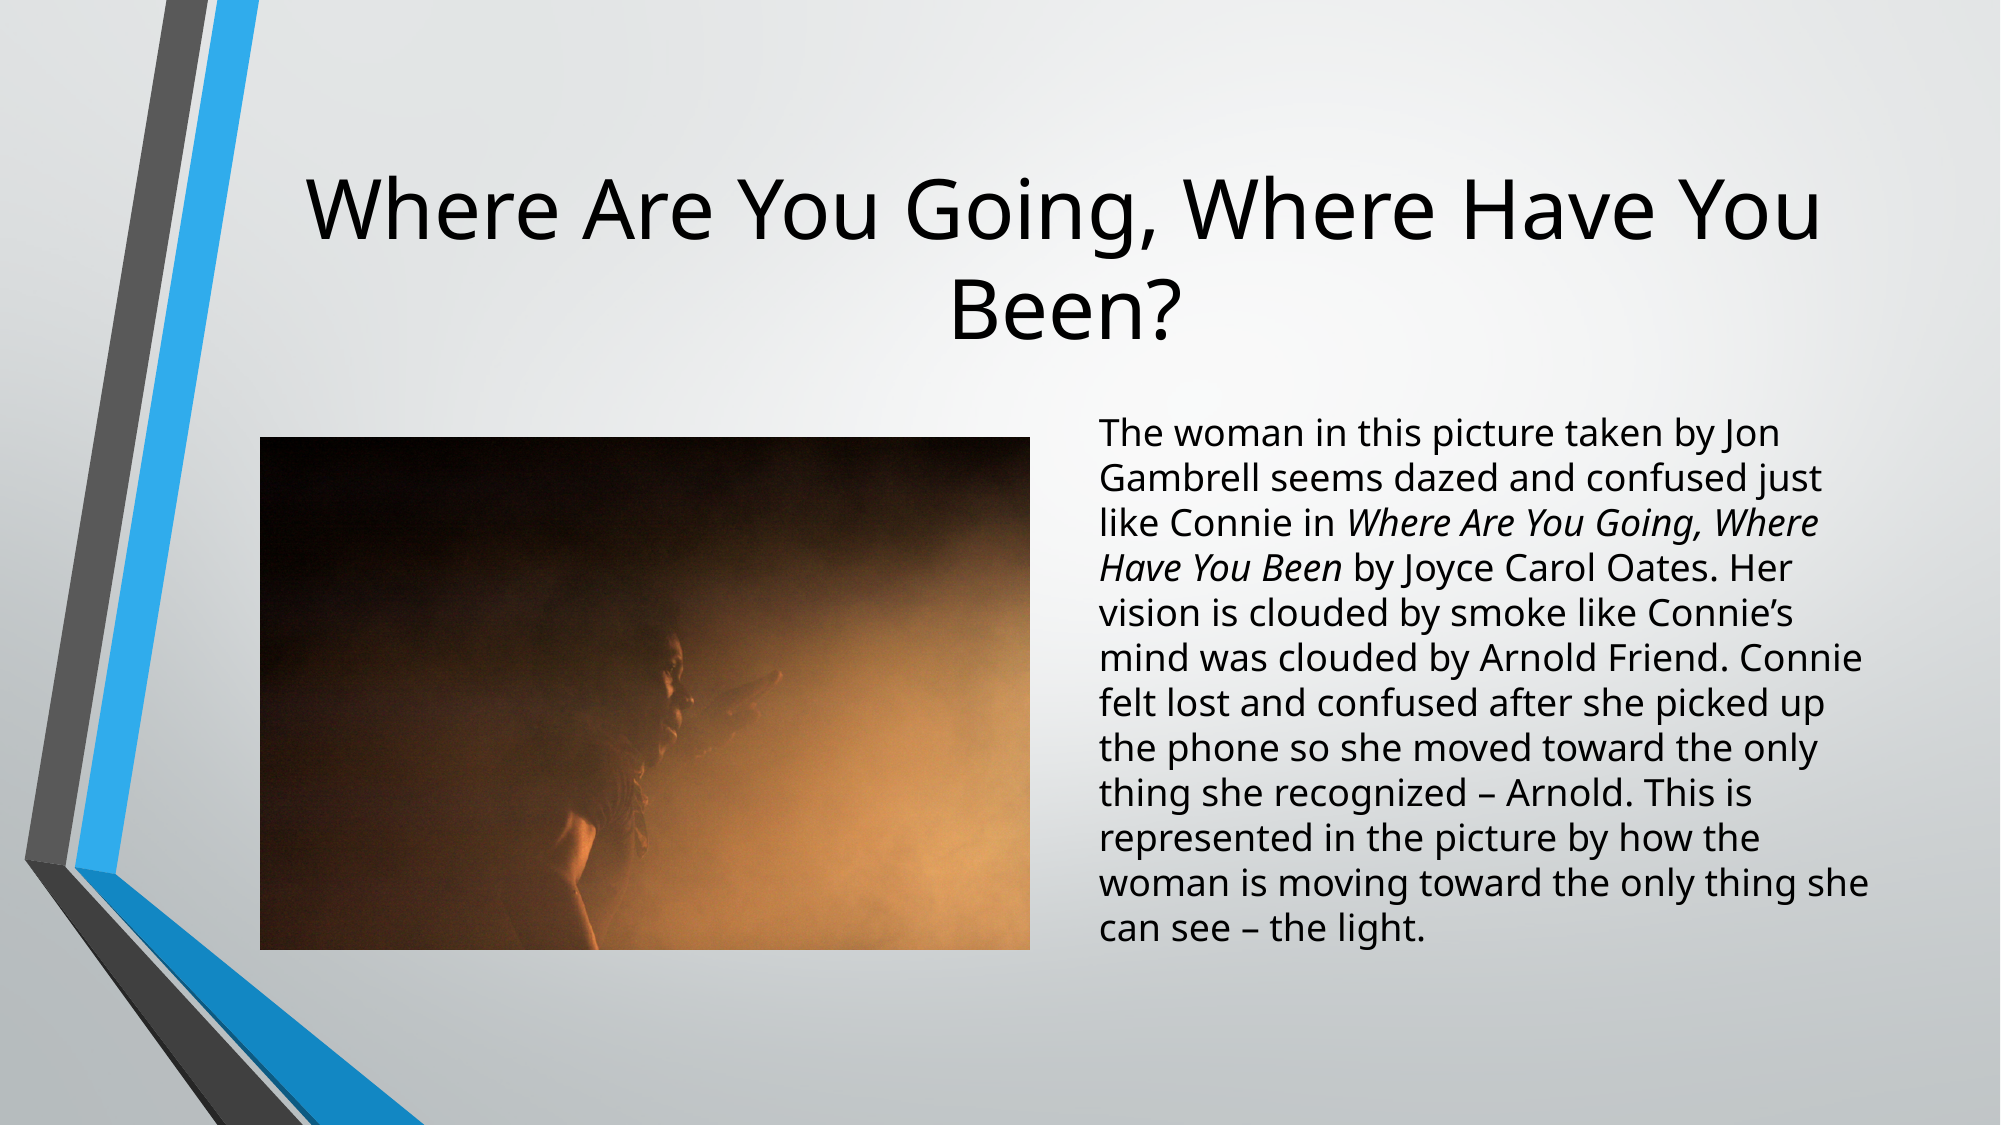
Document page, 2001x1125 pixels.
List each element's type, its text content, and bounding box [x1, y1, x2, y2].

title Where Are You Going, Where Have You Been? [243, 112, 1887, 400]
list The woman in this picture taken by Jon Gambrell seems dazed and confused just like Connie in Where Are You Going, Where Have You Been by Joyce Carol Oates. Her vision is clouded by smoke like Connie’s mind was clouded by Arnold Friend. Connie felt lost and confused after she picked up the phone so she moved toward the only thing she recognized – Arnold. This is represented in the picture by how the woman is moving toward the only thing she can see – the light. [1083, 422, 1887, 936]
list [260, 437, 1030, 951]
